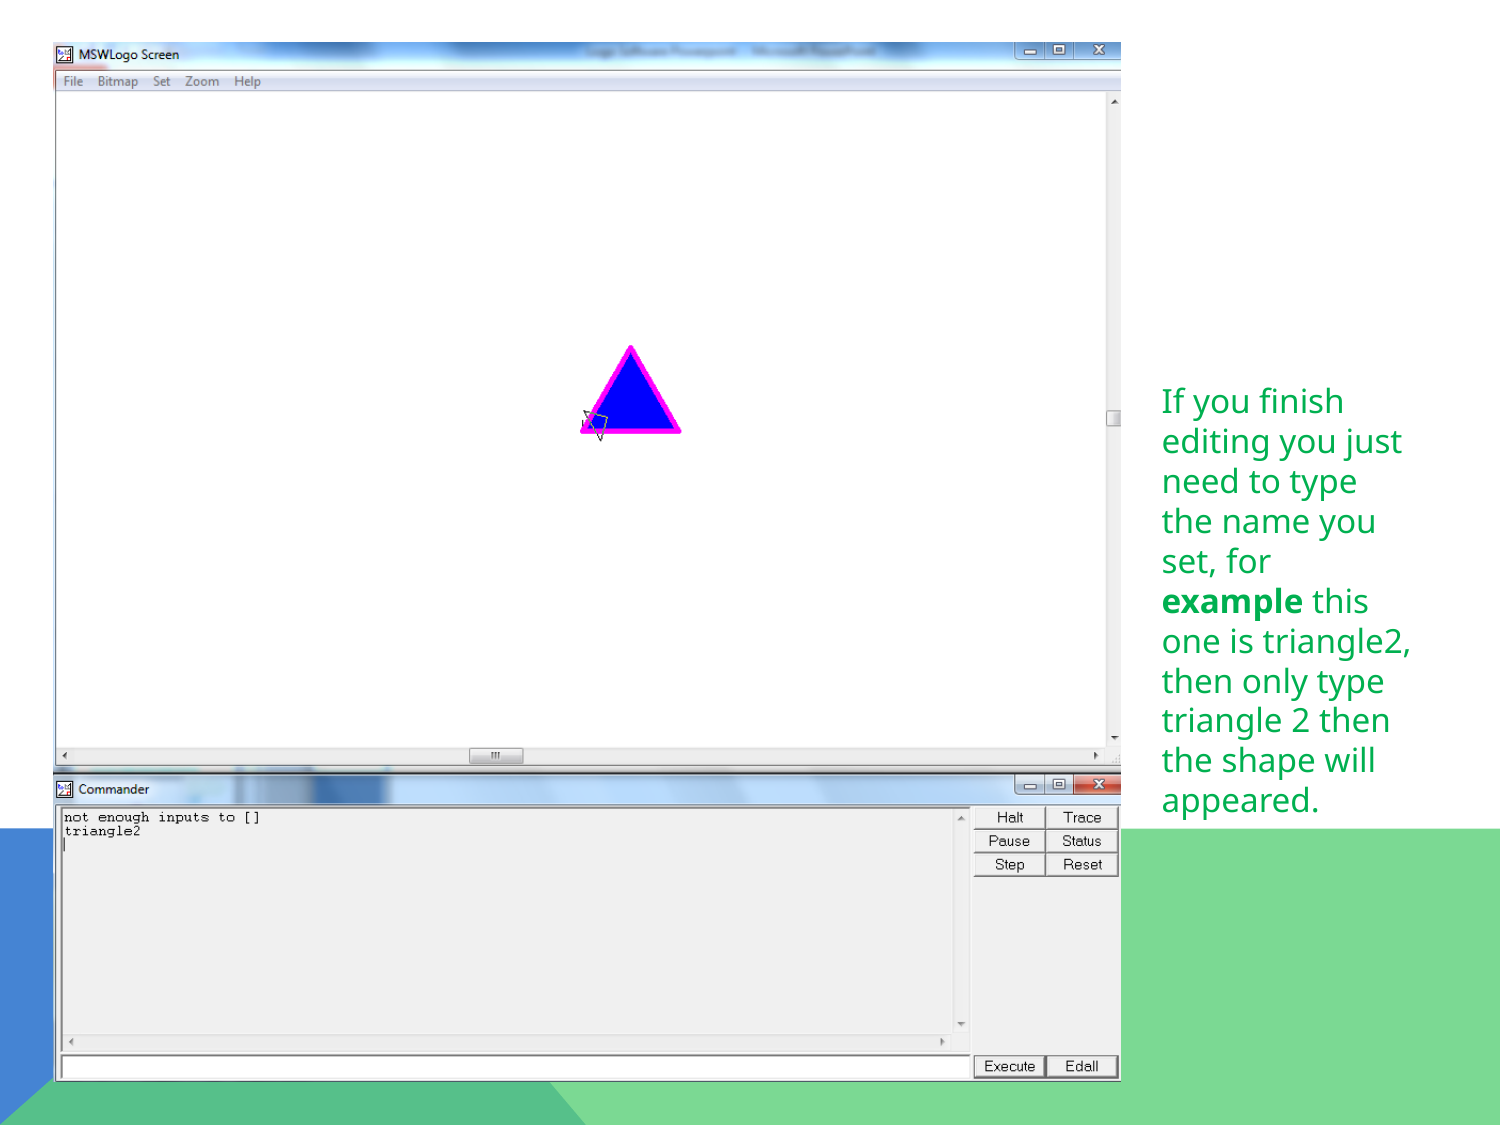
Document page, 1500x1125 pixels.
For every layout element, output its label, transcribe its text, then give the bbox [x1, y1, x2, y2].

text_box If you finish editing you just need to type the name you set, for example this one is triangle2, then only type triangle 2 then the shape will appeared. [1146, 372, 1431, 827]
picture [52, 42, 1122, 1083]
